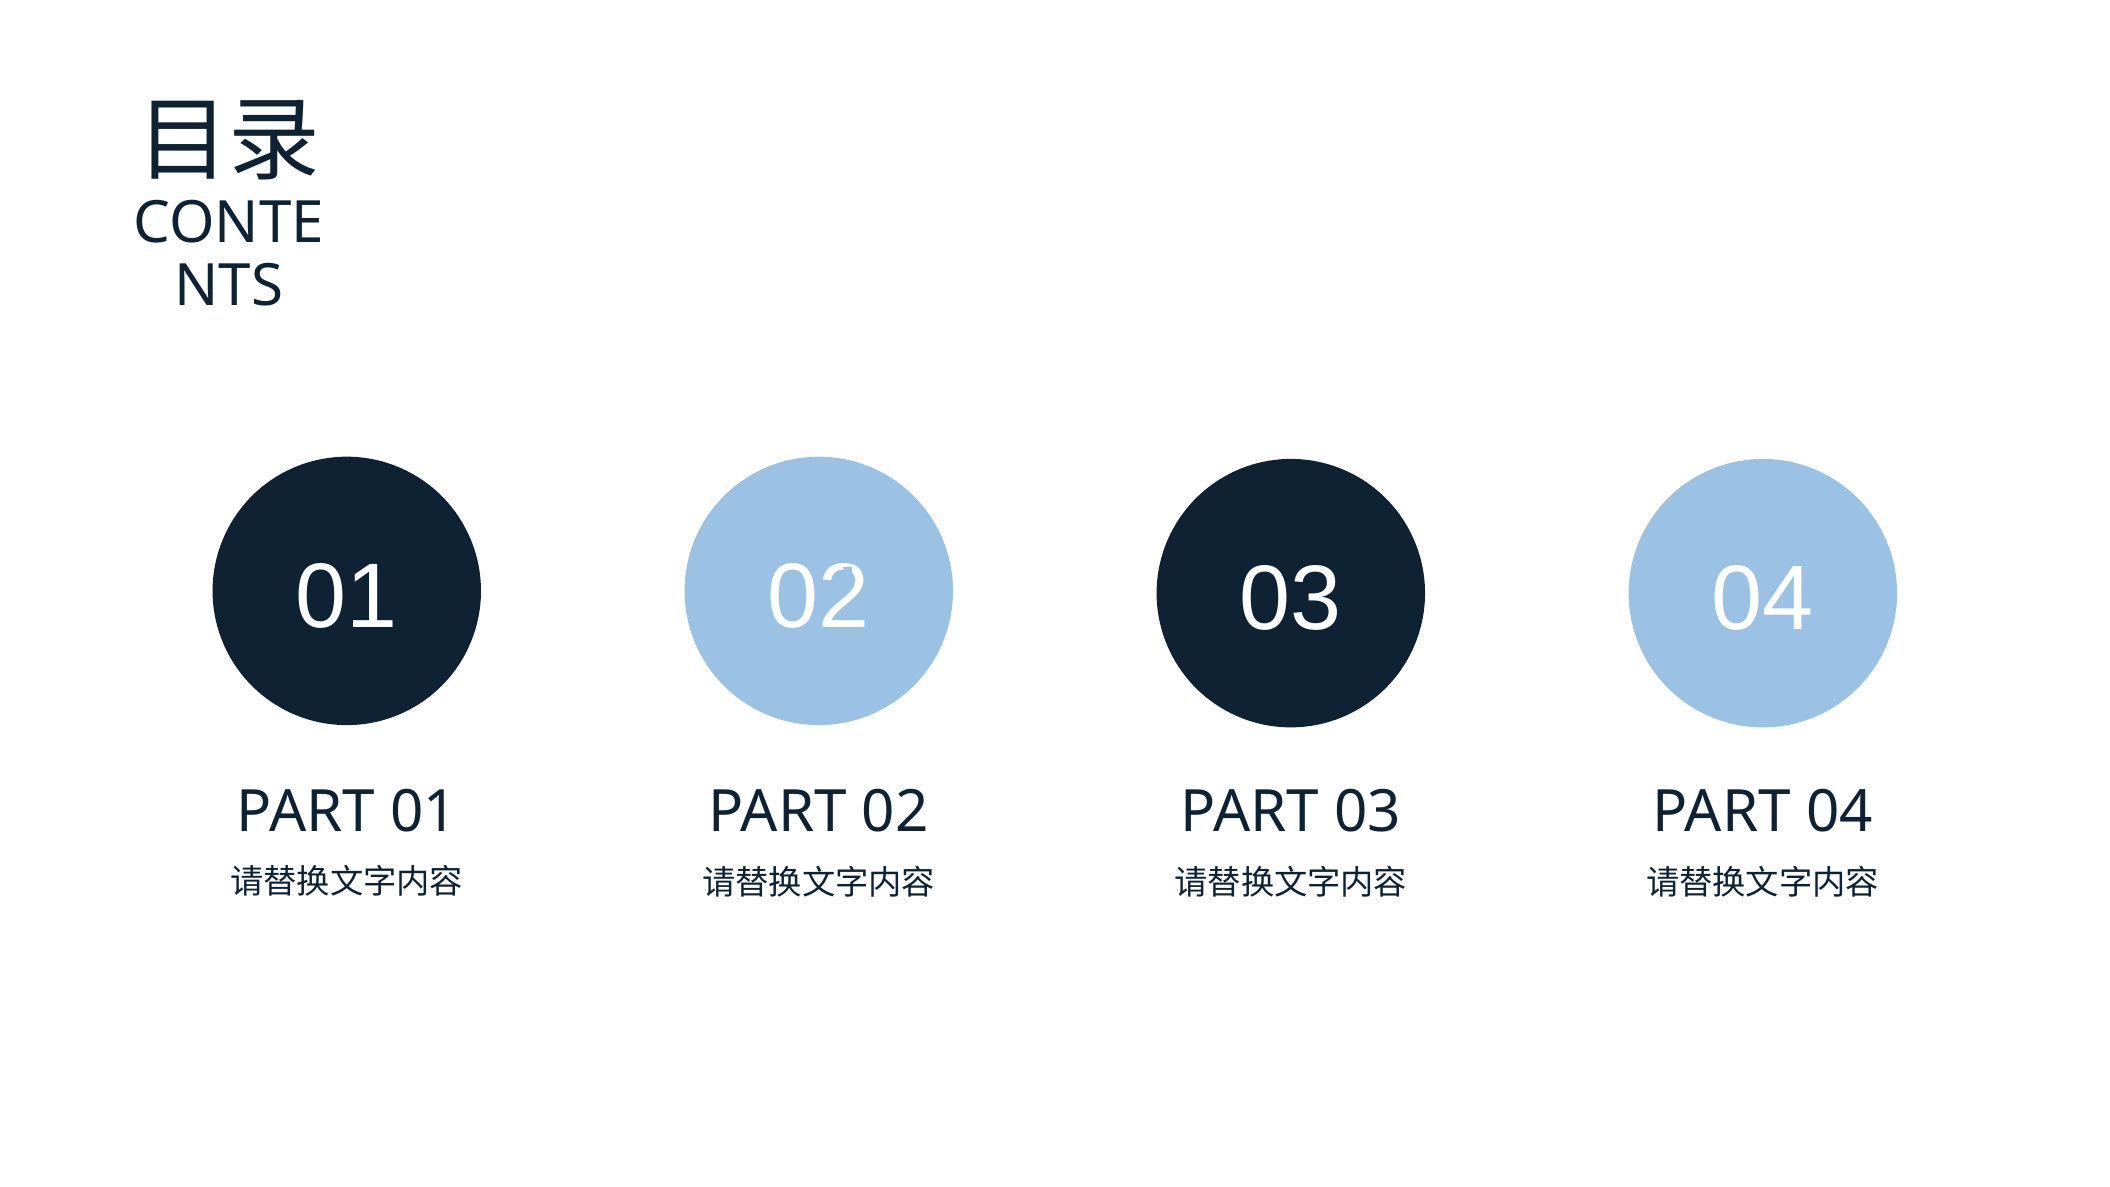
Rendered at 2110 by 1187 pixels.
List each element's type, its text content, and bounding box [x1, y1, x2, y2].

text_box PART 01 [143, 773, 551, 856]
text_box 请替换文字内容 [143, 857, 551, 912]
text_box CONTENTS [113, 185, 345, 250]
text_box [684, 456, 954, 726]
text_box 请替换文字内容 [615, 857, 1023, 912]
text_box PART 03 [1087, 773, 1495, 856]
text_box 请替换文字内容 [1087, 857, 1495, 912]
text_box PART 04 [1559, 773, 1967, 856]
text_box 04 [1627, 457, 1899, 729]
text_box 目录 [111, 86, 347, 207]
text_box 03 [1155, 457, 1427, 729]
text_box 请替换文字内容 [1559, 857, 1967, 912]
text_box PART 02 [615, 773, 1023, 856]
text_box 01 [211, 455, 483, 727]
